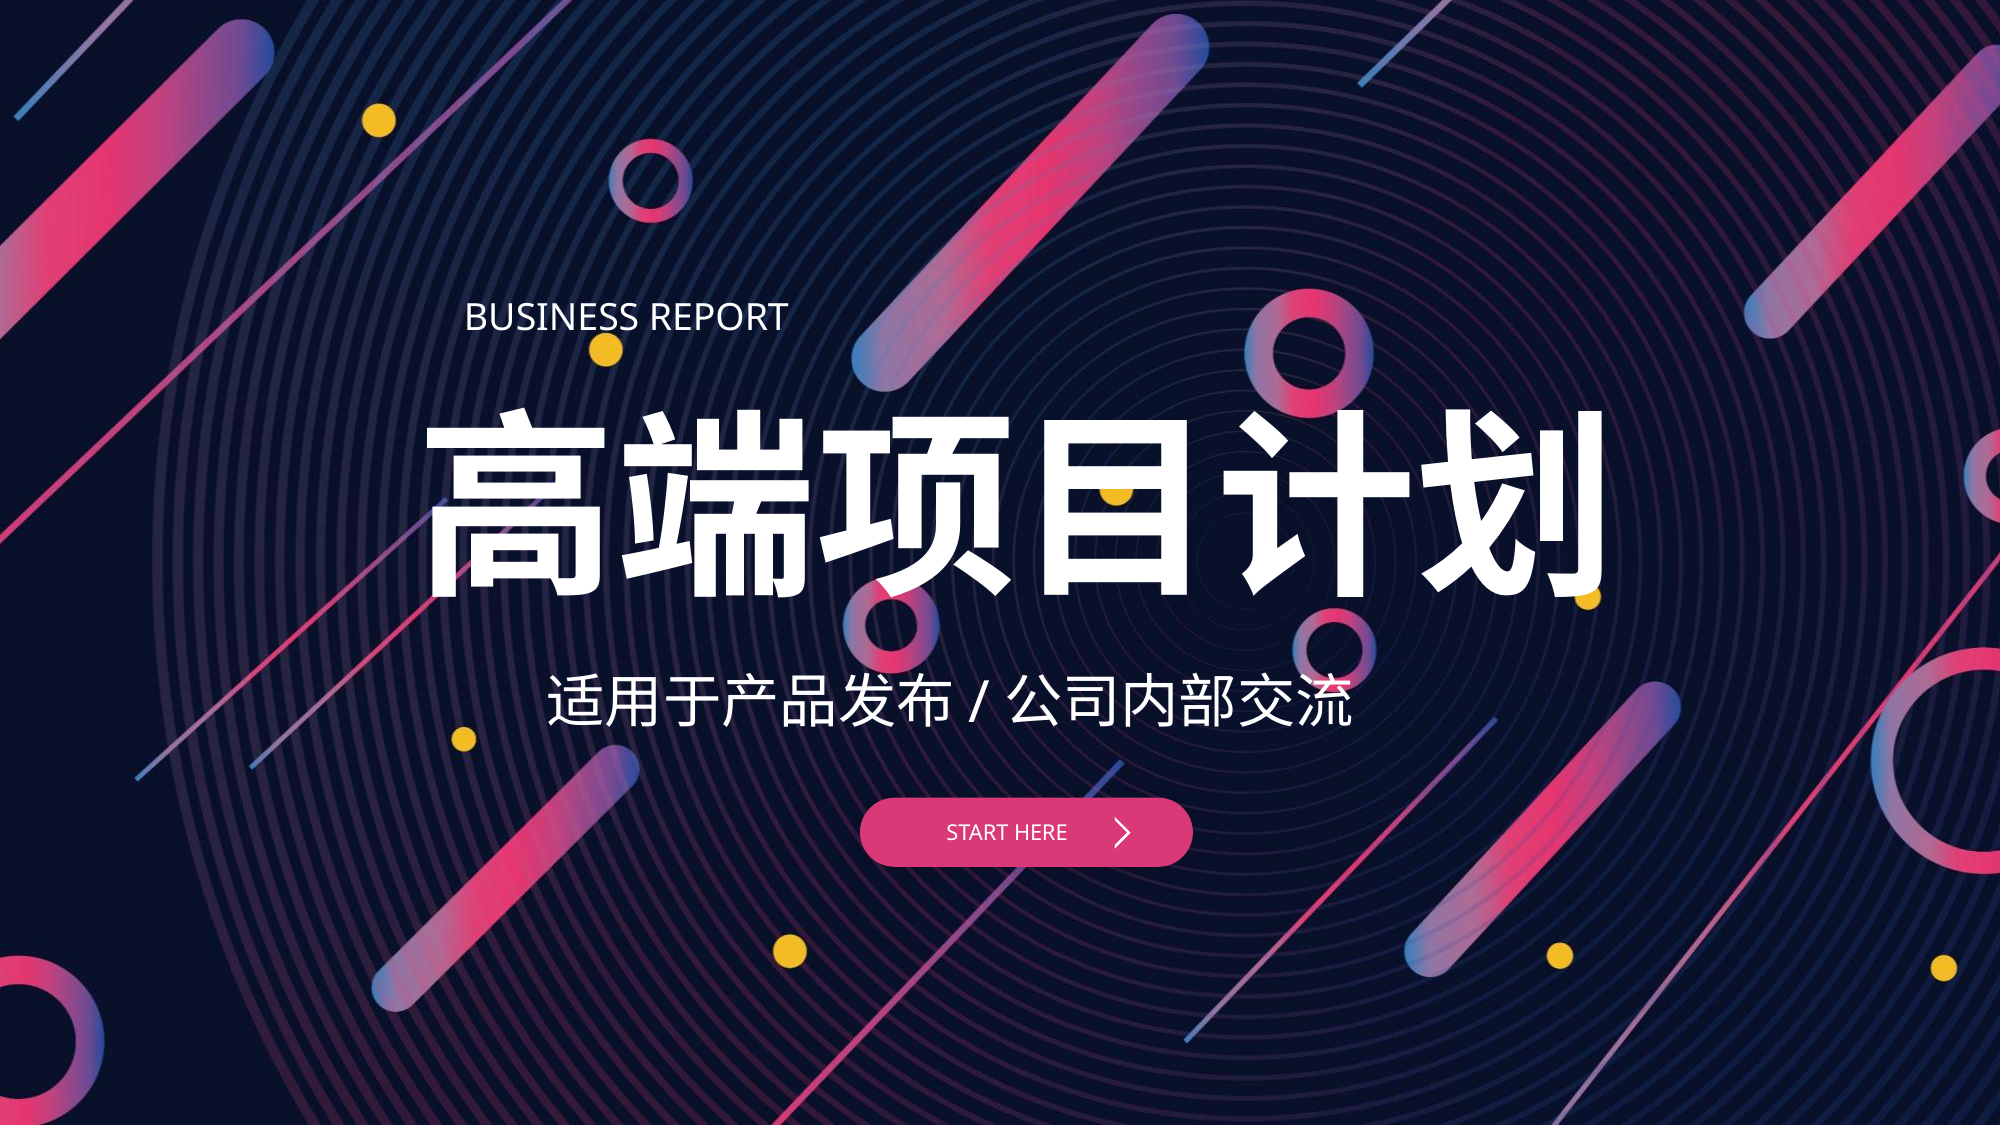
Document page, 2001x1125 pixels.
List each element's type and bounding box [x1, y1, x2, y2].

text_box [926, 811, 1126, 854]
picture [0, 0, 2000, 1125]
